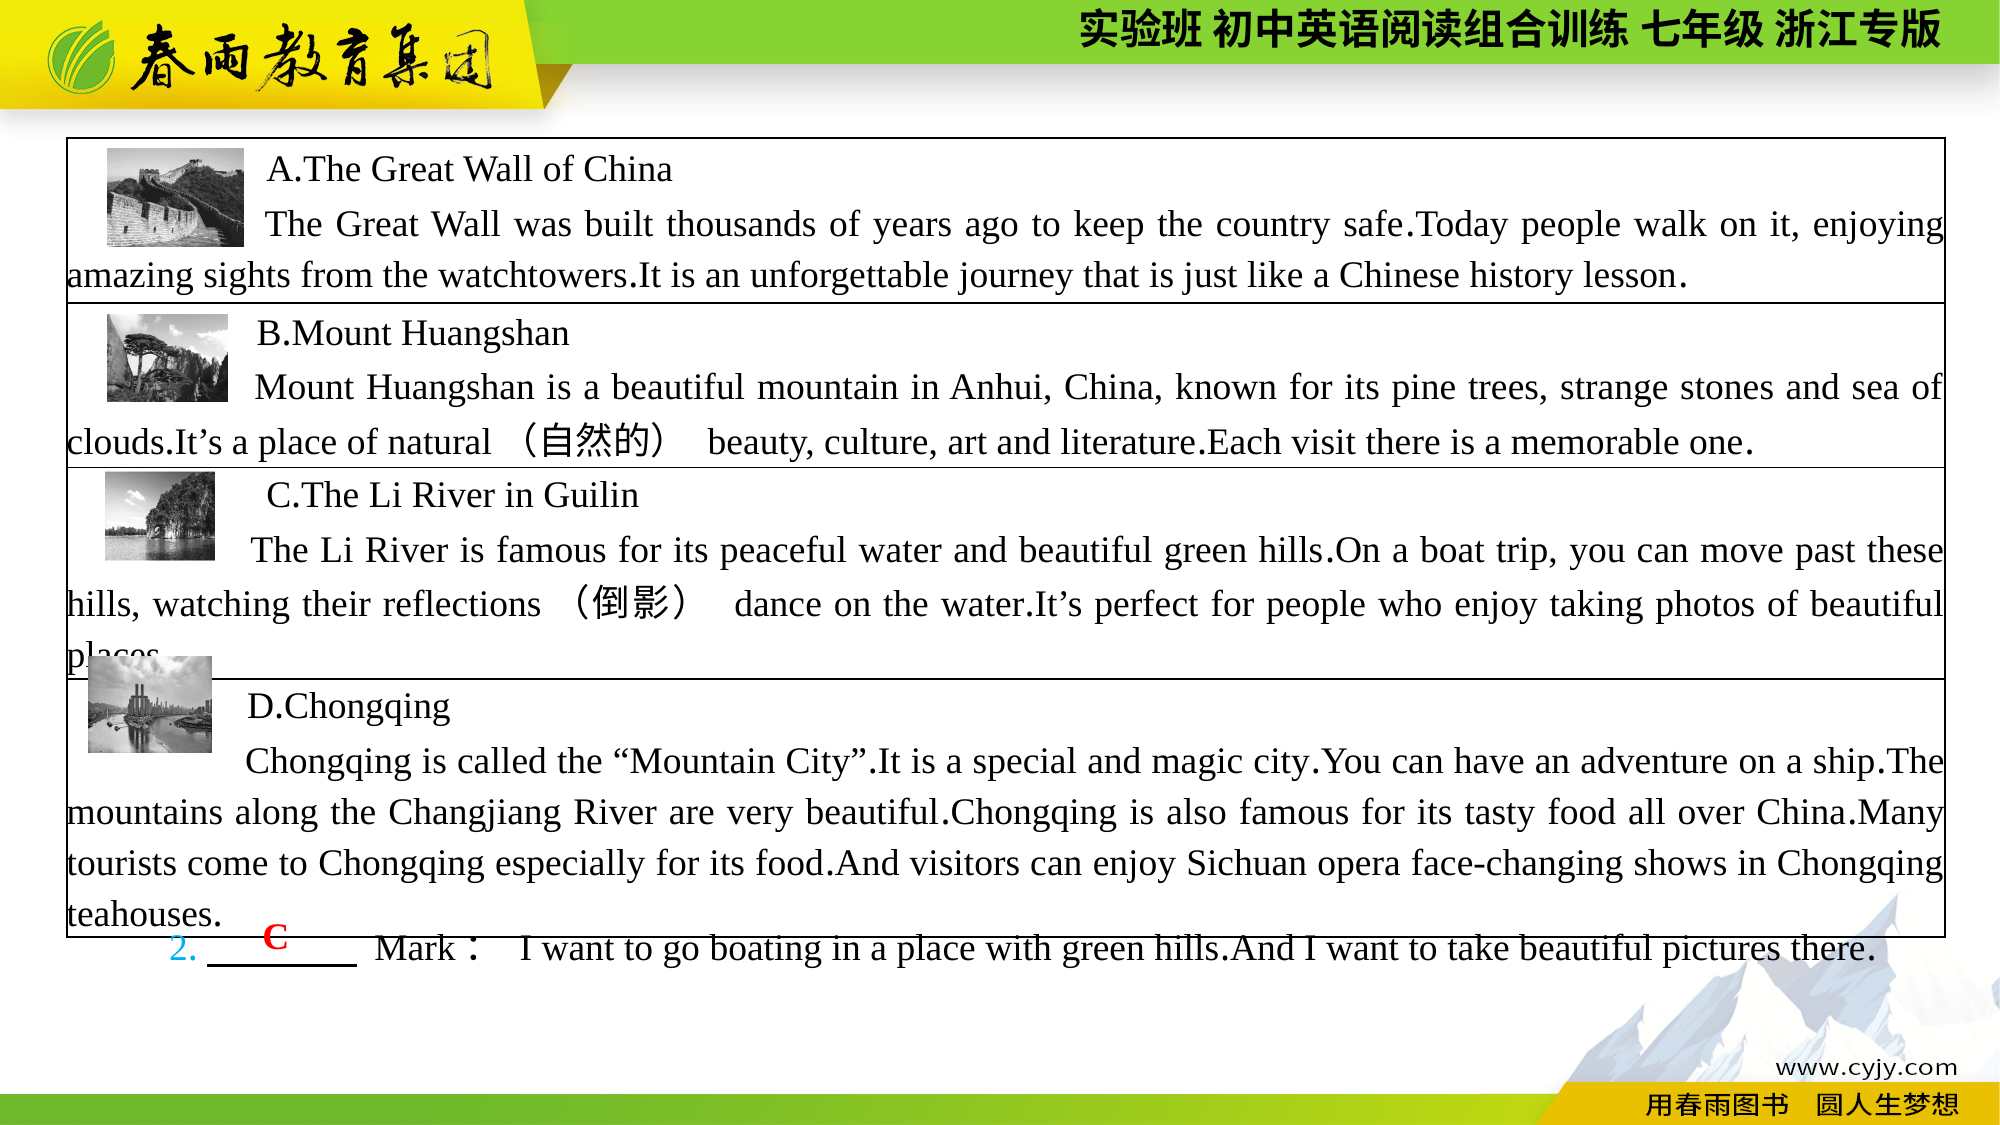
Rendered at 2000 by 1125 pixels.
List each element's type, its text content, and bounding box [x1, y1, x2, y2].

table_cell B.Mount Huangshan Mount Huangshan is a beautiful mountain in Anhui, China, known for its pine trees, strange stones and sea of clouds.It’s a place of natural（自然的） beauty, culture, art and literature.Each visit there is a memorable one. [68, 304, 1944, 467]
table_header A.The Great Wall of China The Great Wall was built thousands of years ago to keep the country safe.Today people walk on it, enjoying amazing sights from the watchtowers.It is an unforgettable journey that is just like a Chinese history lesson. [68, 139, 1944, 302]
table_cell C.The Li River in Guilin The Li River is famous for its peaceful water and beautiful green hills.On a boat trip, you can move past these hills, watching their reflections（倒影） dance on the water.It’s perfect for people who enjoy taking photos of beautiful places. [68, 468, 1944, 678]
picture [0, 0, 2000, 1125]
list 2. Mark： I want to go boating in a place with green hills.And I want to take beautiful pictures there. [59, 893, 1944, 977]
text_box C [247, 904, 305, 965]
table_cell D.Chongqing Chongqing is called the “Mountain City”.It is a special and magic city.You can have an adventure on a ship.The mountains along the Changjiang River are very beautiful.Chongqing is also famous for its tasty food all over China.Many tourists come to Chongqing especially for its food.And visitors can enjoy Sichuan opera face-changing shows in Chongqing teahouses. [68, 680, 1944, 893]
